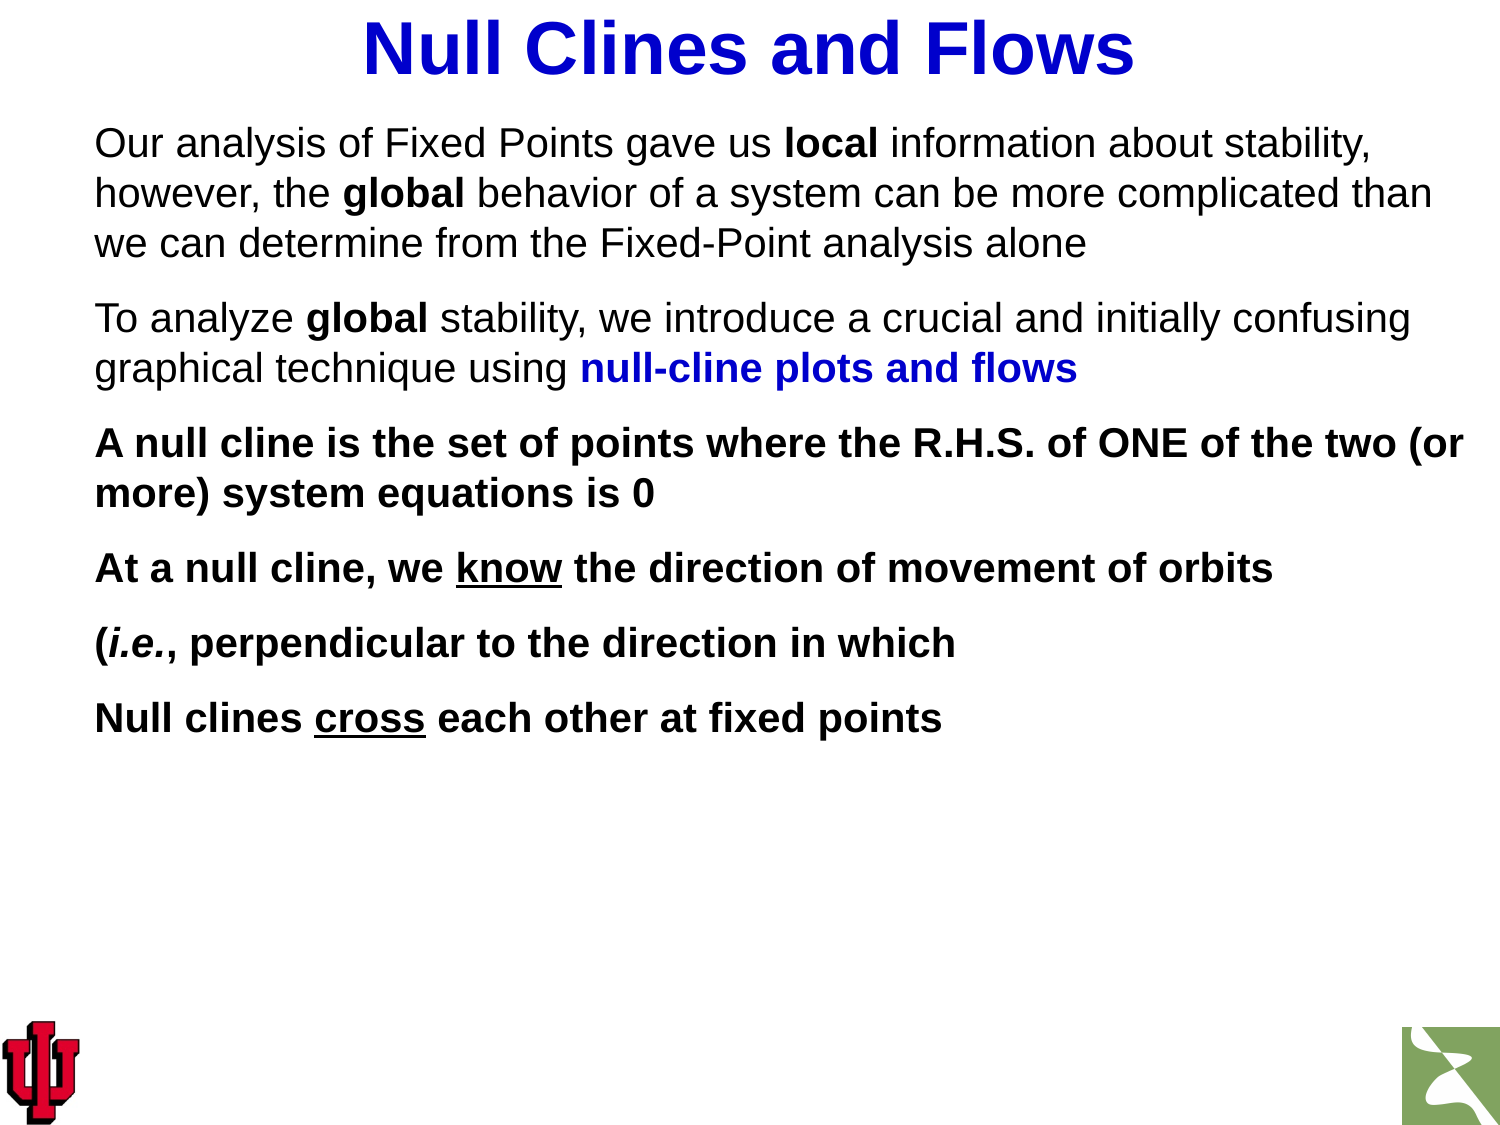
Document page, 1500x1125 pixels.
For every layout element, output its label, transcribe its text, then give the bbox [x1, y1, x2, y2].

title Null Clines and Flows [0, 0, 1500, 90]
picture [0, 1020, 80, 1125]
picture [1402, 1027, 1500, 1125]
